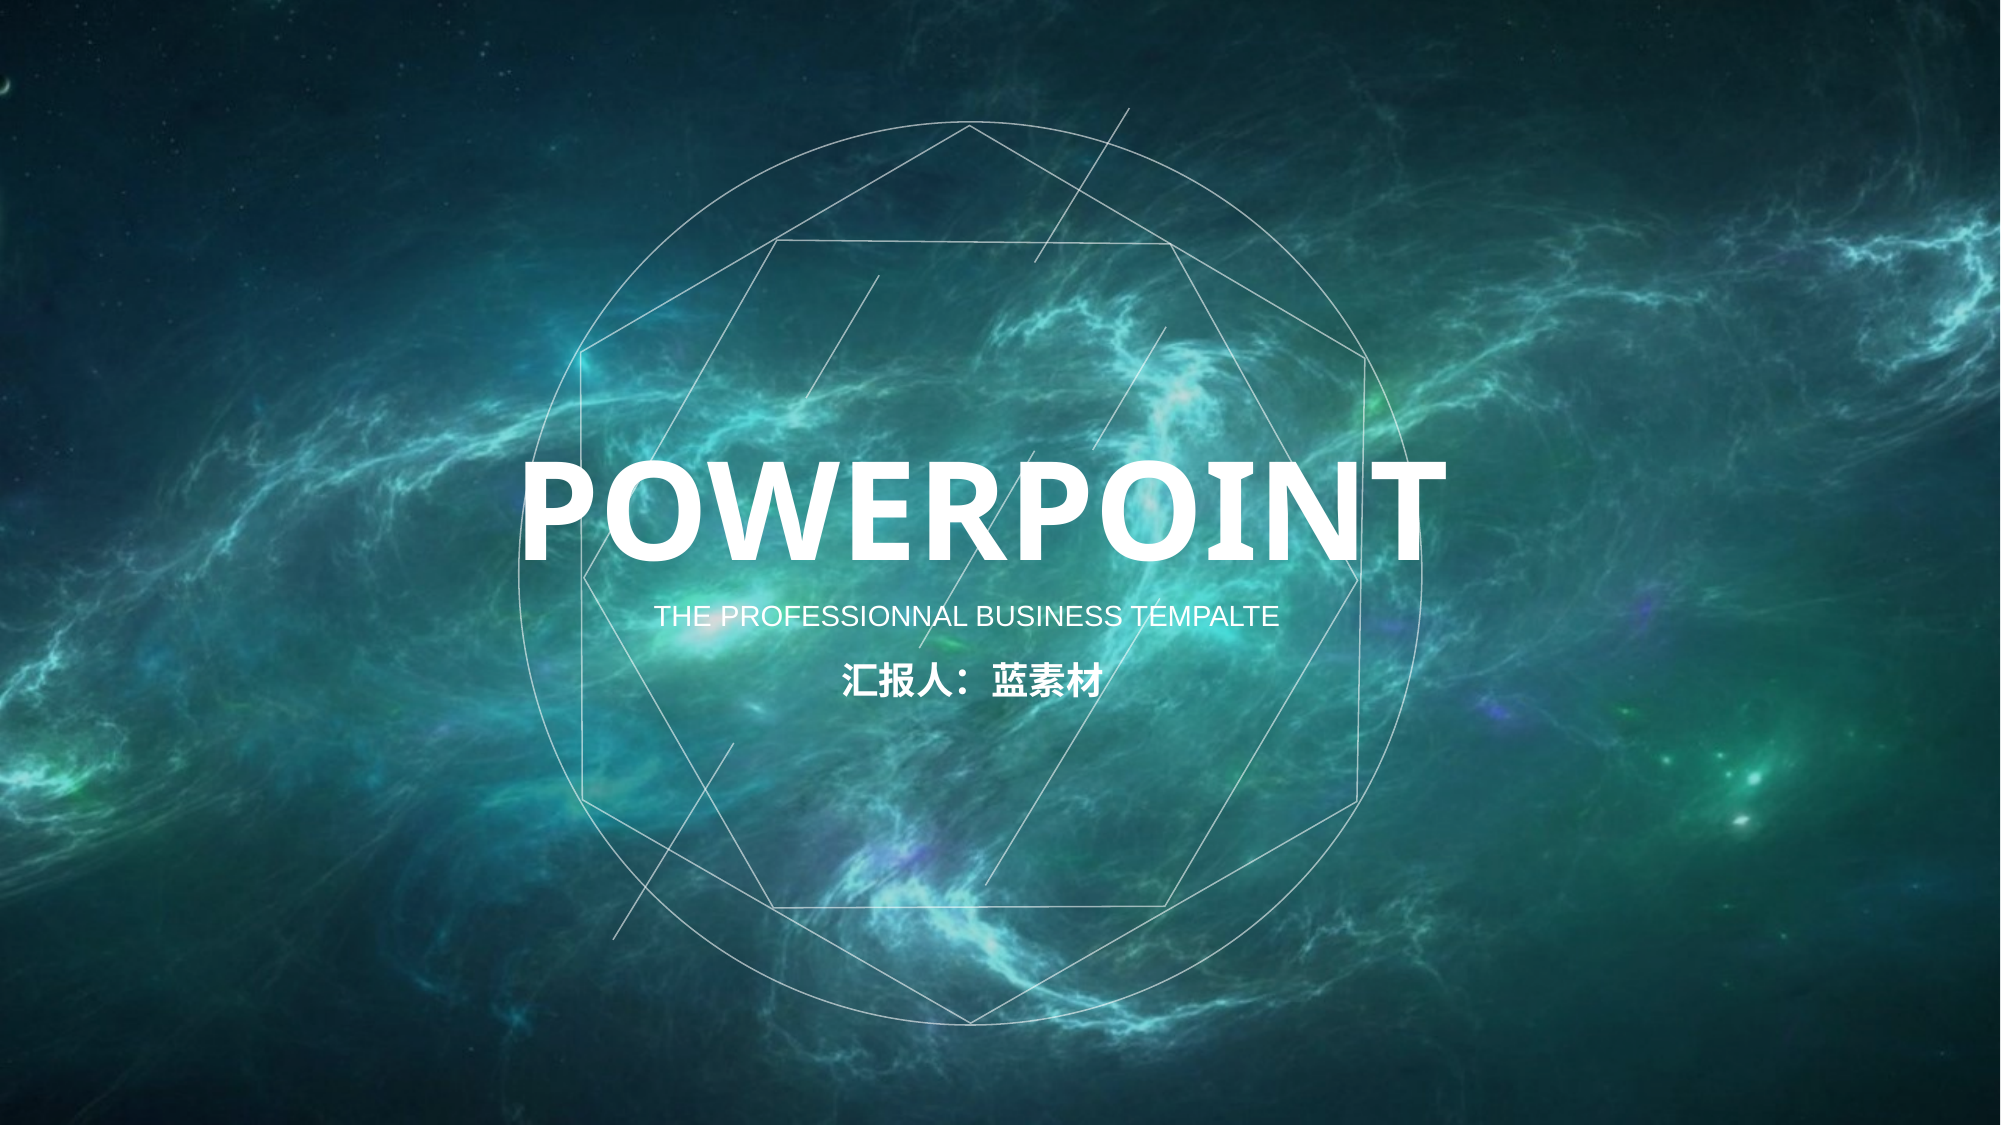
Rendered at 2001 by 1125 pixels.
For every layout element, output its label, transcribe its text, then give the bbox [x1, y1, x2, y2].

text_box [612, 742, 734, 940]
text_box POWERPOINT [437, 415, 1526, 596]
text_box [805, 275, 880, 399]
text_box THE PROFESSIONNAL BUSINESS TEMPALTE [1035, 589, 1302, 640]
text_box THE PROFESSIONNAL BUSINESS TEMPALTE [638, 589, 919, 640]
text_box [919, 450, 1035, 649]
text_box [546, 120, 1395, 415]
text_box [1092, 326, 1167, 450]
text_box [985, 598, 1160, 886]
text_box [518, 596, 1423, 1027]
text_box 汇报人：蓝素材 [585, 649, 985, 710]
text_box 汇报人：蓝素材 [1160, 649, 1360, 710]
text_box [1034, 108, 1130, 263]
text_box [0, 0, 2000, 1125]
